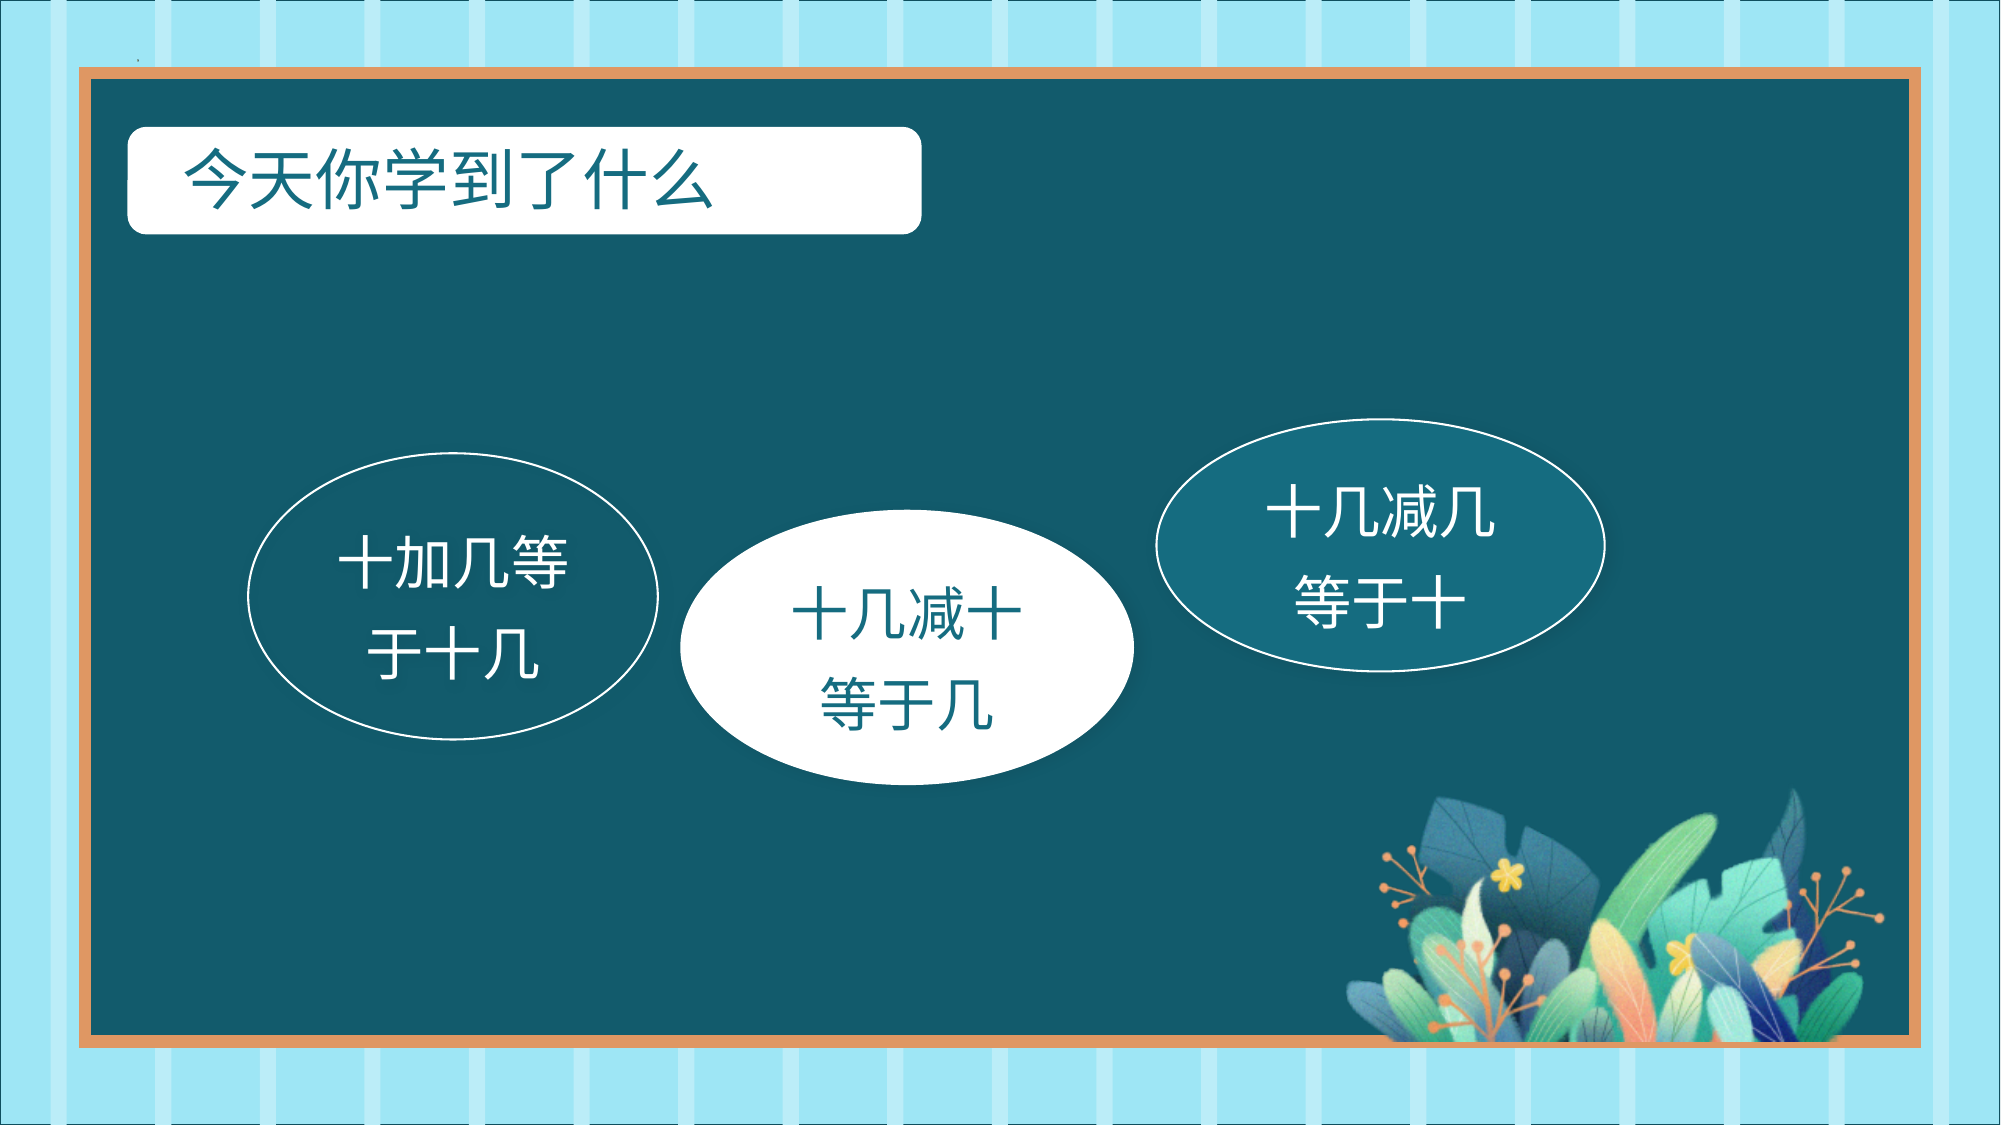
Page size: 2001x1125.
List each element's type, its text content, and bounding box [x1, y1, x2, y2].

picture [1339, 651, 1886, 1042]
text_box [84, 72, 1916, 1043]
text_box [129, 128, 920, 233]
text_box 十加几等于十几 [247, 452, 659, 741]
text_box 十几减几等于十 [1155, 418, 1606, 671]
text_box 十几减十等于几 [680, 509, 1135, 786]
